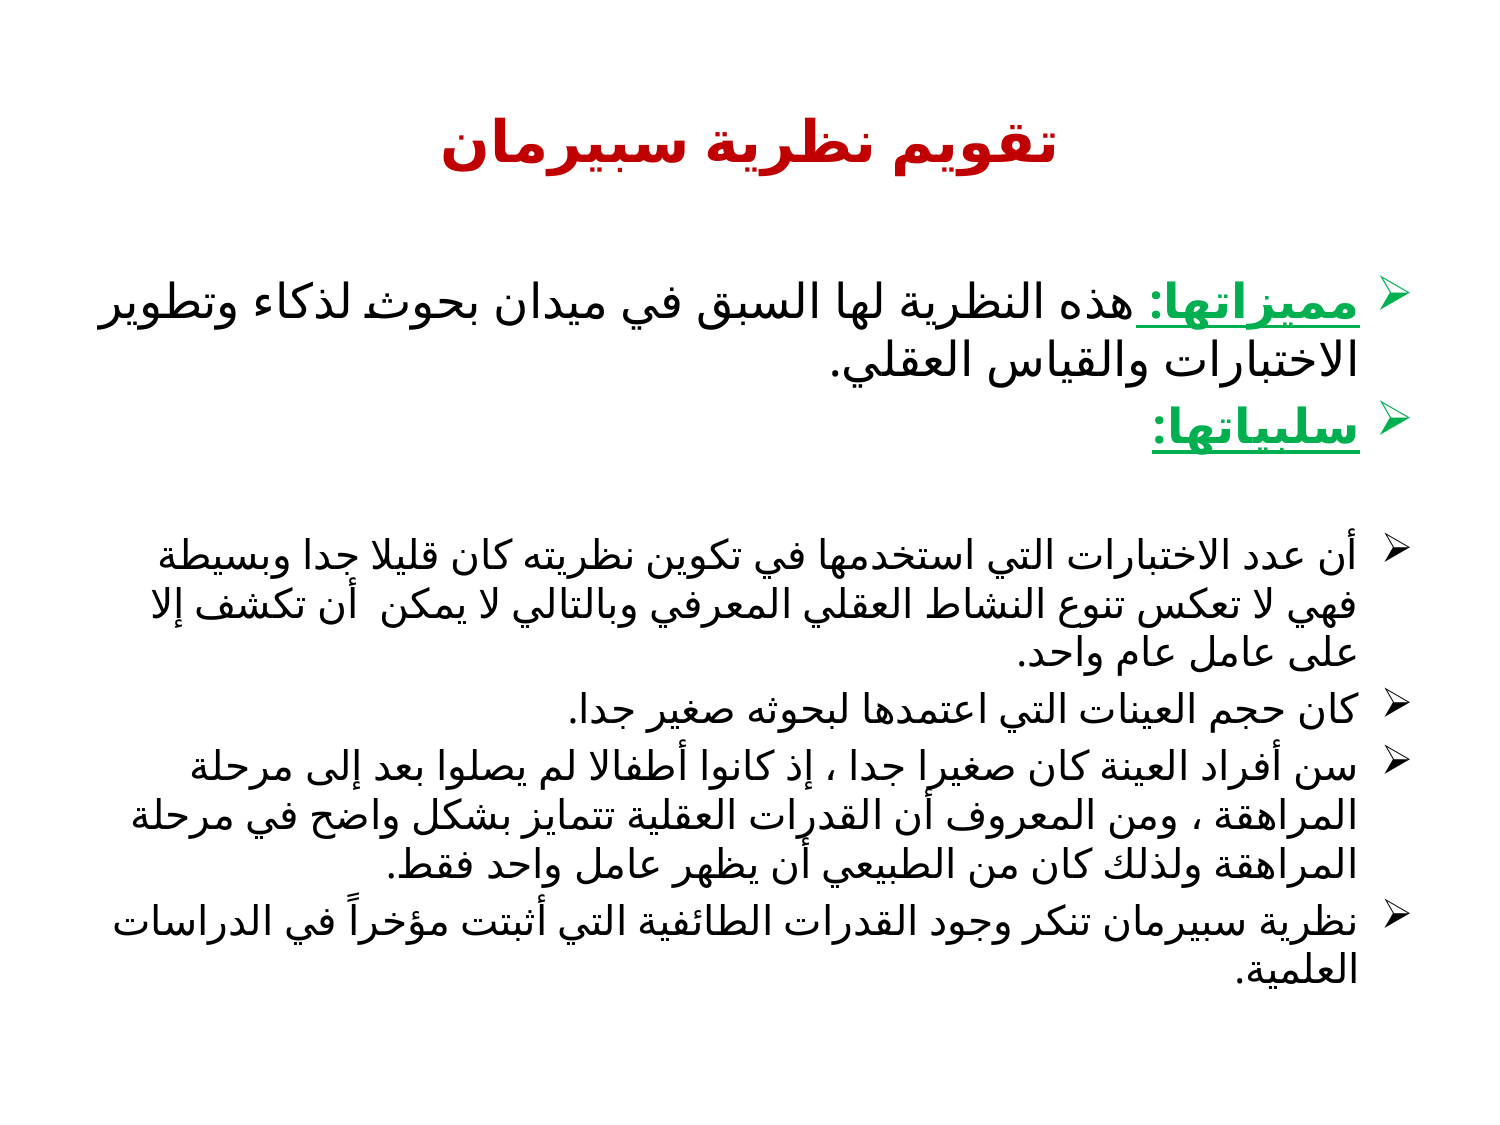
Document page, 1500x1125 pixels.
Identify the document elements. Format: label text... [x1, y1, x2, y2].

list مميزاتها: هذه النظرية لها السبق في ميدان بحوث لذكاء وتطوير الاختبارات والقياس العقلي. سلبياتها: أن عدد الاختبارات التي استخدمها في تكوين نظريته كان قليلا جدا وبسيطة فهي لا تعكس تنوع النشاط العقلي المعرفي وبالتالي لا يمكن أن تكشف إلا على عامل عام واحد. كان حجم العينات التي اعتمدها لبحوثه صغير جدا. سن أفراد العينة كان صغيرا جدا ، إذ كانوا أطفالا لم يصلوا بعد إلى مرحلة المراهقة ، ومن المعروف أن القدرات العقلية تتمايز بشكل واضح في مرحلة المراهقة ولذلك كان من الطبيعي أن يظهر عامل واحد فقط. نظرية سبيرمان تنكر وجود القدرات الطائفية التي أثبتت مؤخراً في الدراسات العلمية. [75, 262, 1425, 1005]
title تقويم نظرية سبيرمان [75, 45, 1425, 233]
